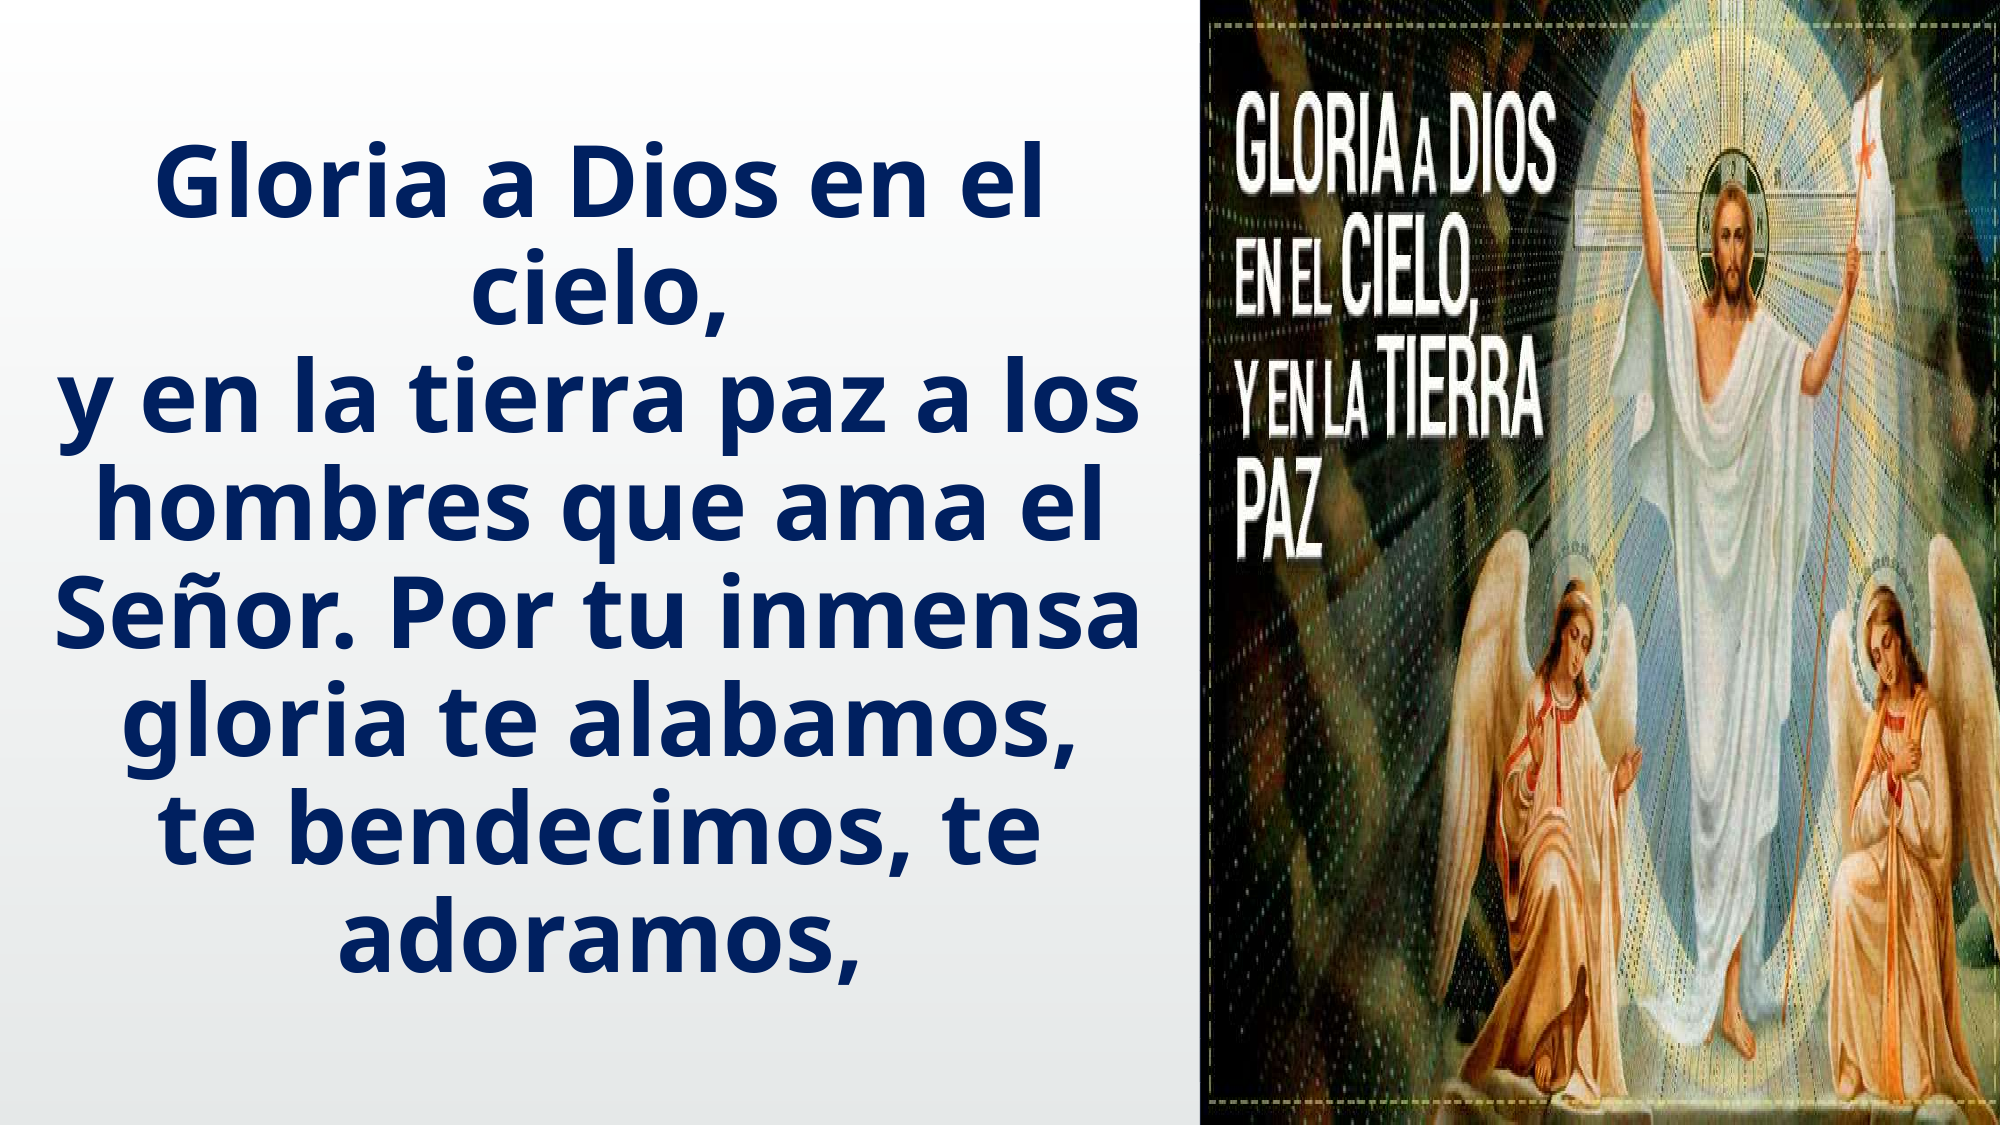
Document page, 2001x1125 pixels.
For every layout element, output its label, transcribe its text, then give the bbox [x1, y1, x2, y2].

picture [1200, 0, 2000, 1125]
title Gloria a Dios en el cielo, y en la tierra paz a los hombres que ama el Señor. Por tu inmensa gloria te alabamos, te bendecimos, te adoramos, [0, 0, 1200, 1125]
